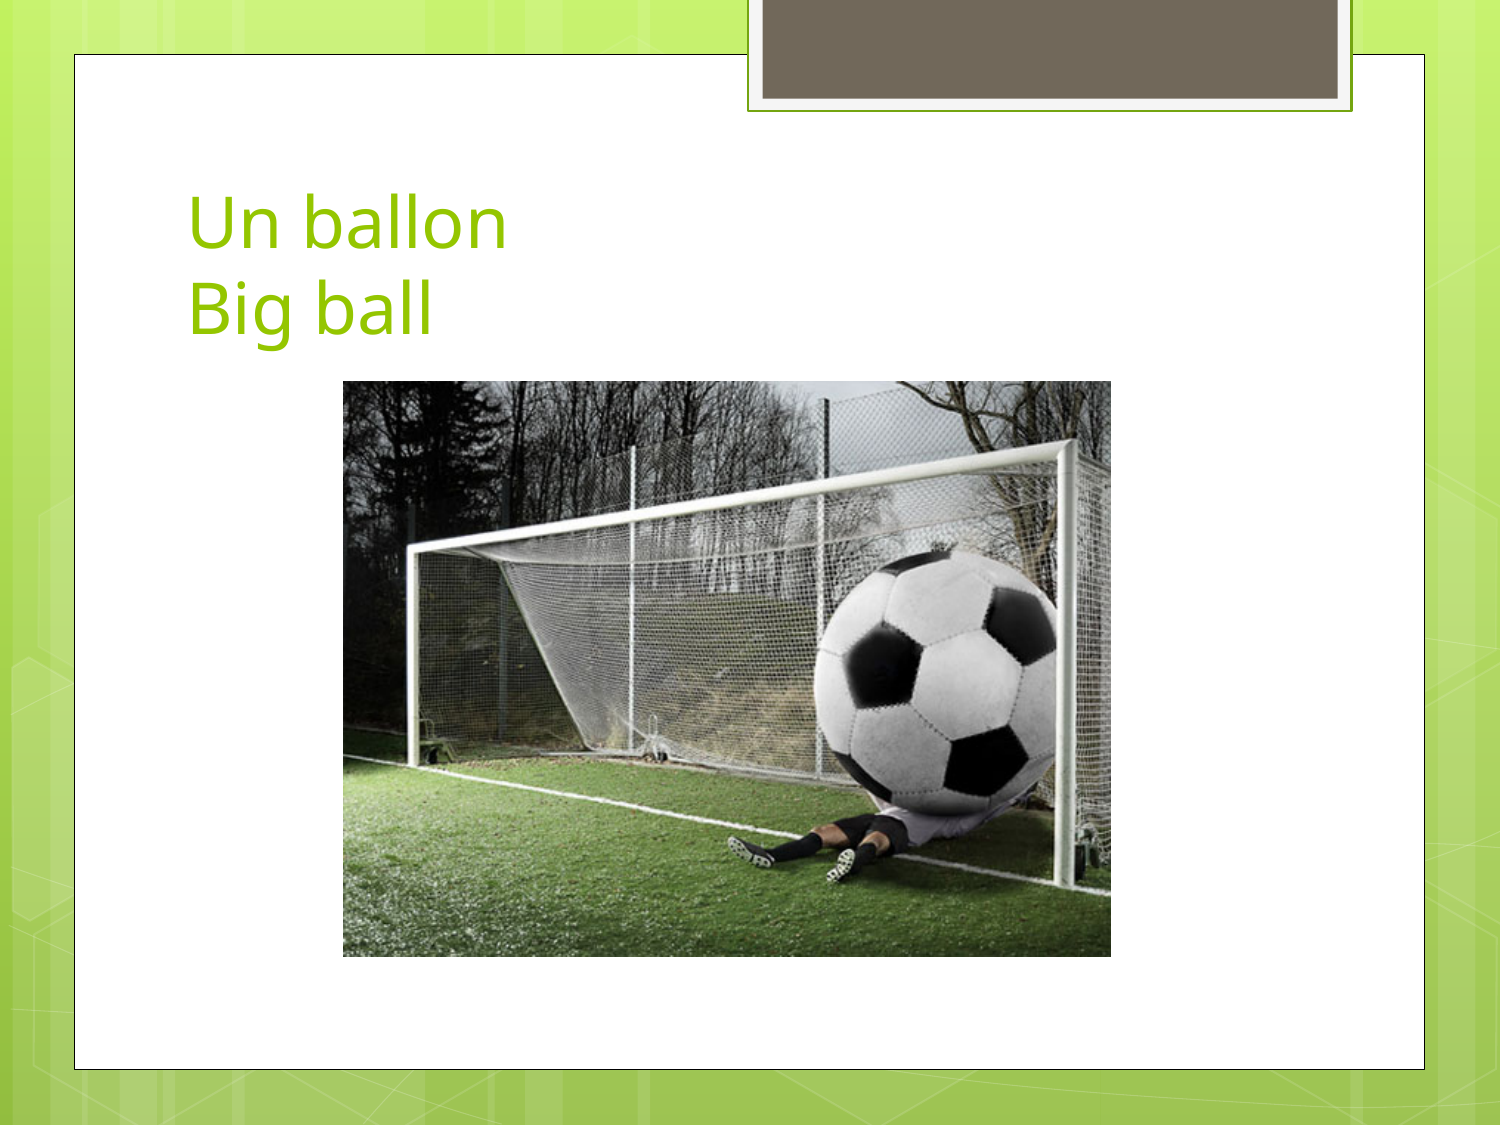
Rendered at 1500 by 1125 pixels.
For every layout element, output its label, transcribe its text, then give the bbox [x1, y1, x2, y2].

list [170, 380, 1284, 958]
title Un ballon Big ball [171, 168, 1324, 357]
